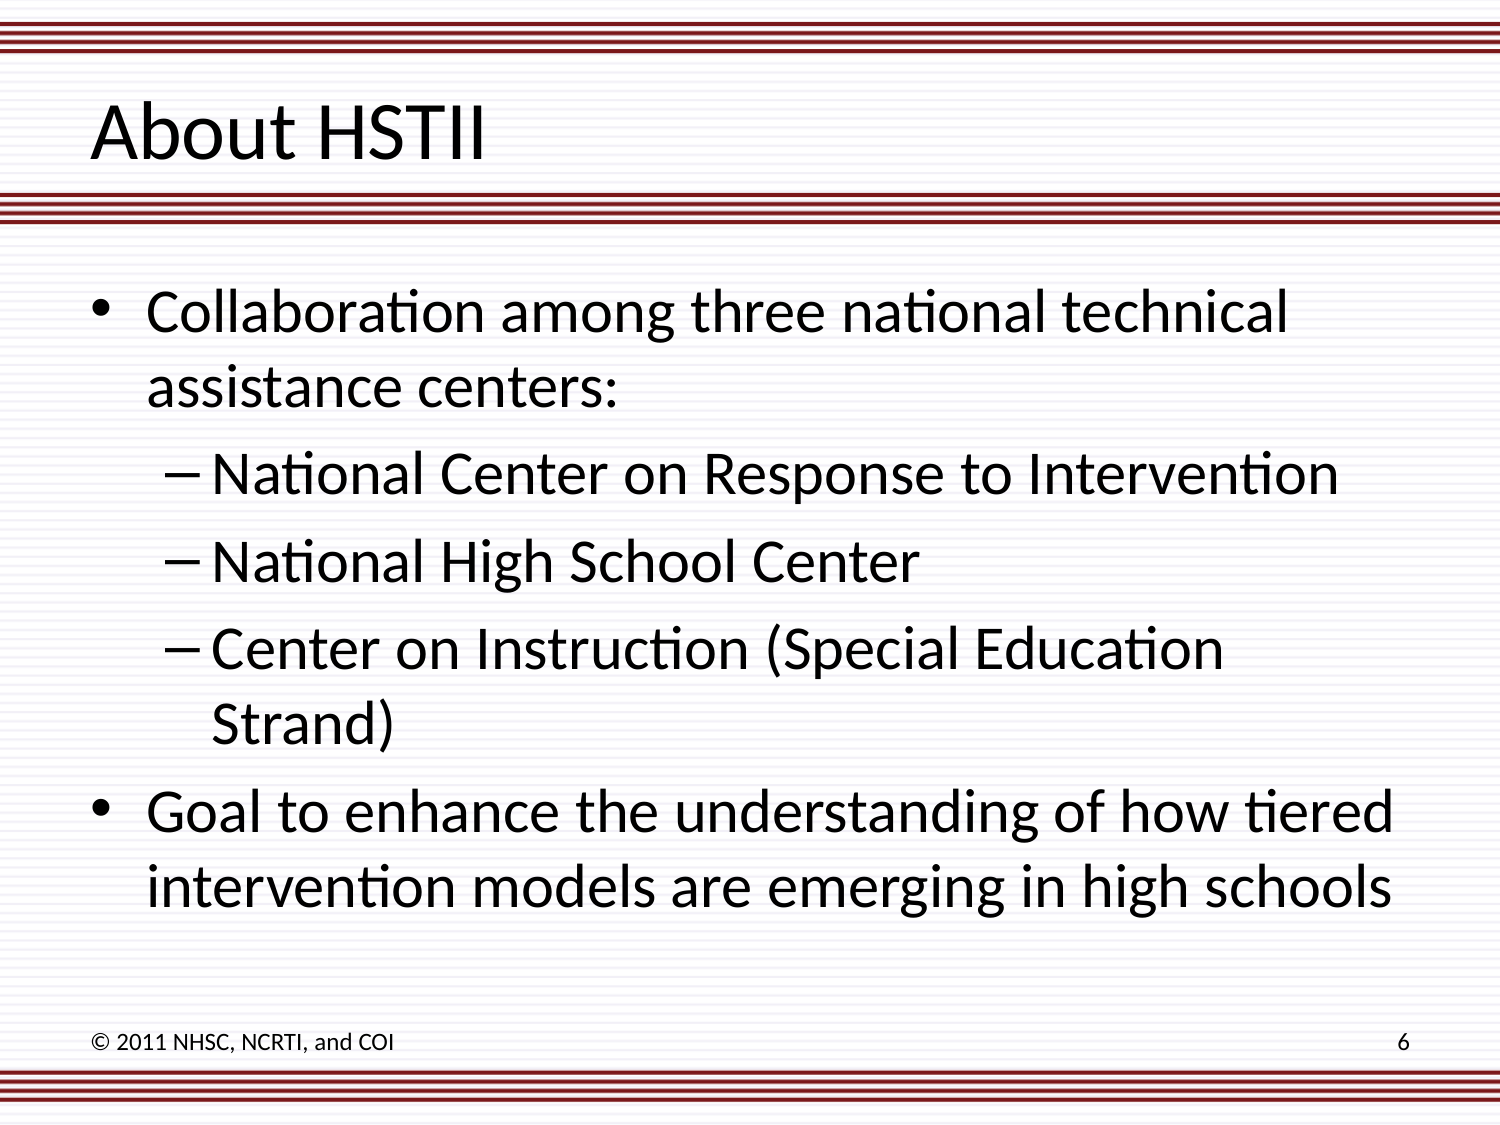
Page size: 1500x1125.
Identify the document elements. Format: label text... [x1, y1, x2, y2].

list Collaboration among three national technical assistance centers: National Center on Response to Intervention National High School Center Center on Instruction (Special Education Strand) Goal to enhance the understanding of how tiered intervention models are emerging in high schools [74, 262, 1426, 1006]
footer © 2011 NHSC, NCRTI, and COI [75, 1010, 550, 1071]
title About HSTII [74, 44, 1426, 209]
picture [0, 0, 1500, 1125]
slide_number 6 [1074, 1010, 1425, 1071]
